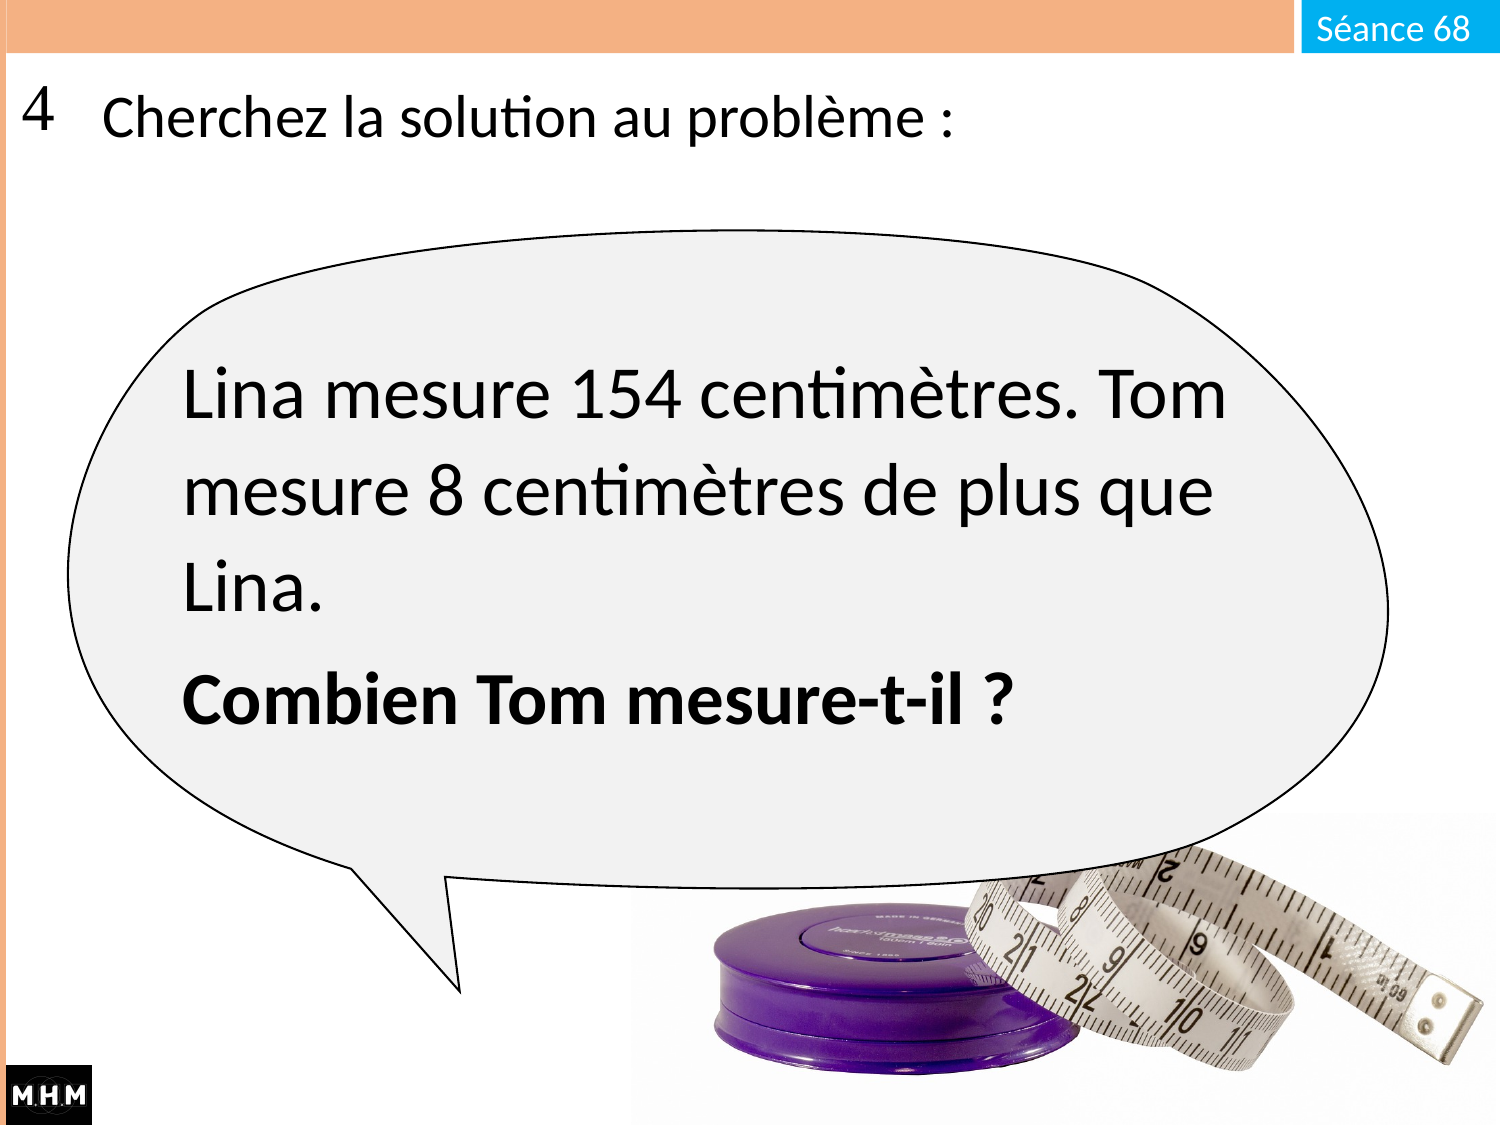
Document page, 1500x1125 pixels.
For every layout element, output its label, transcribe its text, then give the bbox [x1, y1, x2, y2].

text_box Lina mesure 154 centimètres. Tom mesure 8 centimètres de plus que Lina. Combien Tom mesure-t-il ? [167, 330, 1263, 747]
text_box [178, 229, 1222, 330]
text_box [66, 340, 1390, 995]
picture [6, 1065, 92, 1125]
picture [631, 813, 1496, 1125]
title Cherchez la solution au problème : [87, 32, 1382, 158]
